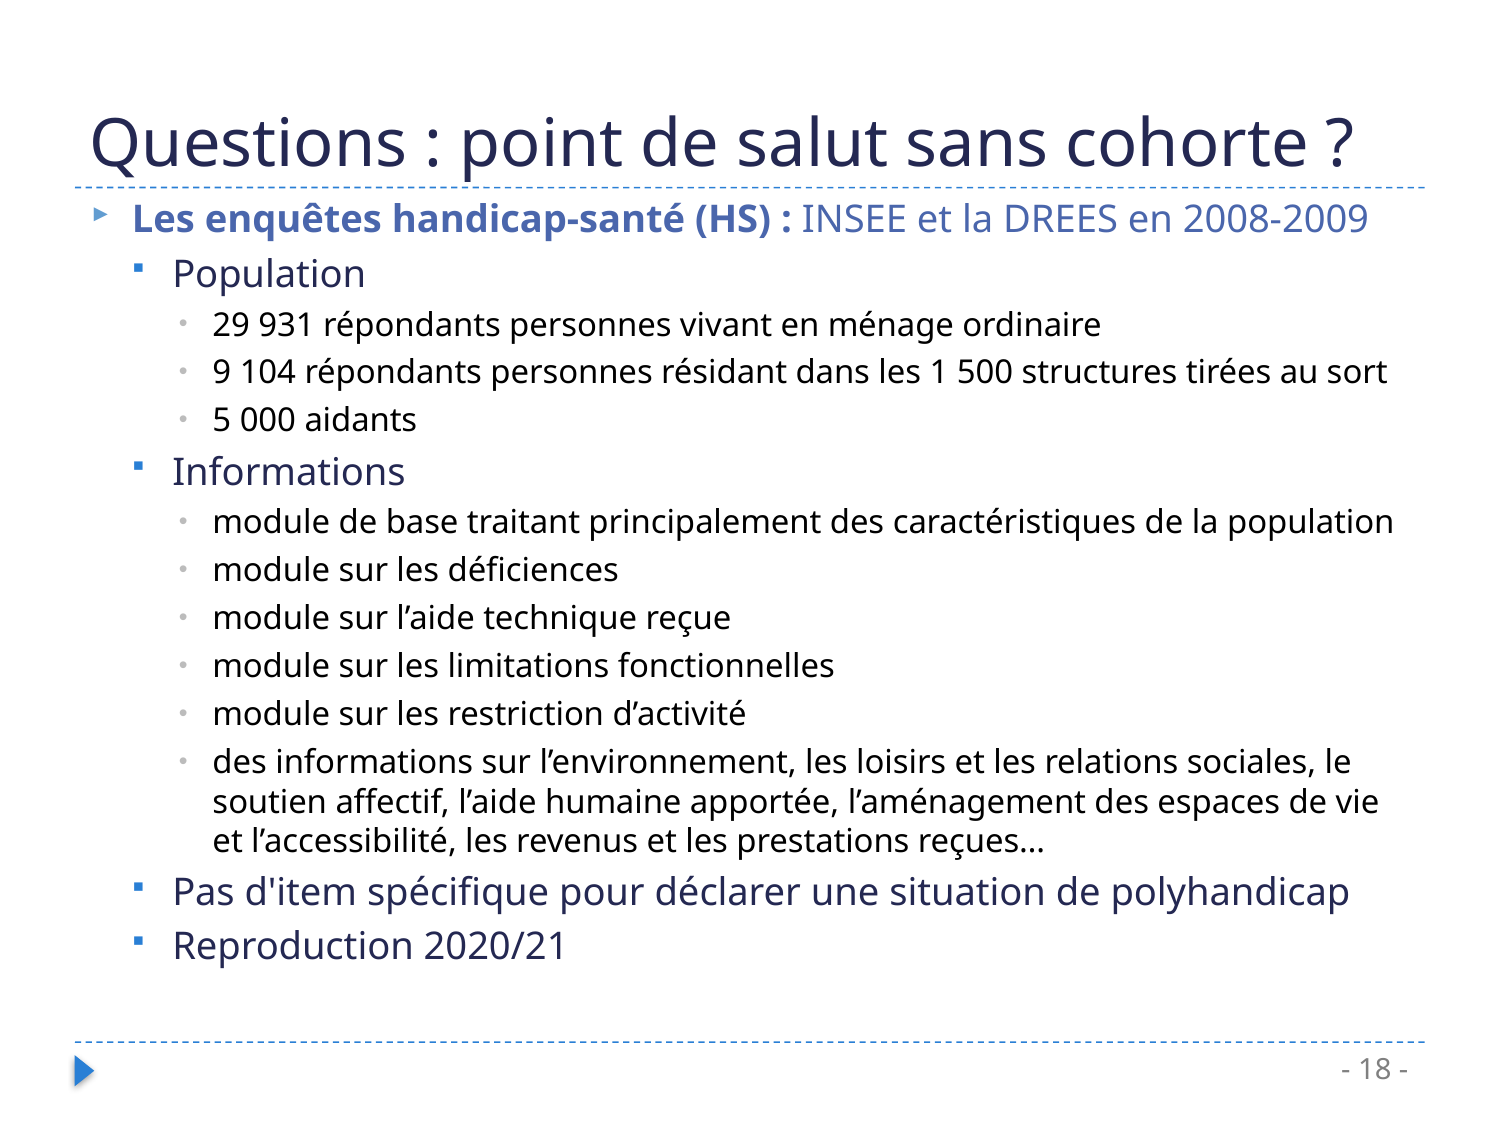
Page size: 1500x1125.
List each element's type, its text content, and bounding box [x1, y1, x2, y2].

title Questions : point de salut sans cohorte ? [75, 24, 1425, 188]
footer - 18 - [475, 1042, 1424, 1103]
text_box Les enquêtes handicap-santé (HS) : INSEE et la DREES en 2008-2009 Population 29 931 répondants personnes vivant en ménage ordinaire 9 104 répondants personnes résidant dans les 1 500 structures tirées au sort 5 000 aidants Informations module de base traitant principalement des caractéristiques de la population module sur les déficiences module sur l’aide technique reçue module sur les limitations fonctionnelles module sur les restriction d’activité des informations sur l’environnement, les loisirs et les relations sociales, le soutien affectif, l’aide humaine apportée, l’aménagement des espaces de vie et l’accessibilité, les revenus et les prestations reçues… Pas d'item spécifique pour déclarer une situation de polyhandicap Reproduction 2020/21 [76, 187, 1424, 1035]
